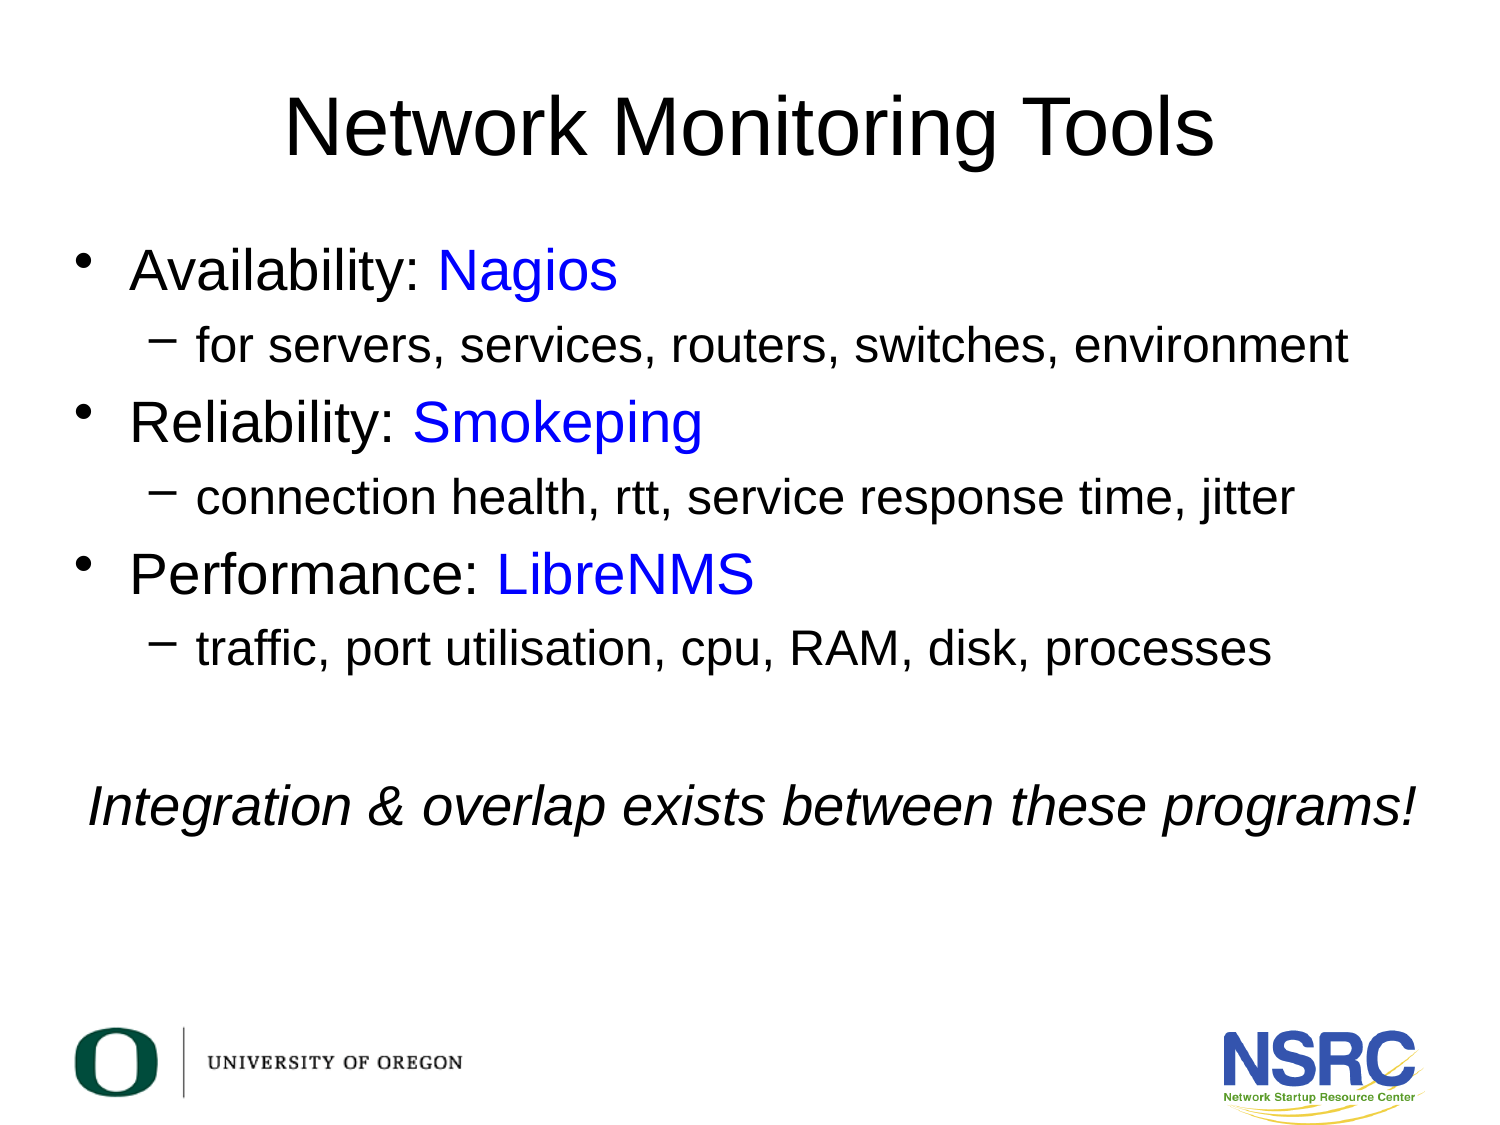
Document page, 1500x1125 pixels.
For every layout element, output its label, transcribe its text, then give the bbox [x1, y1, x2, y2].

list Availability: Nagios for servers, services, routers, switches, environment Reliability: Smokeping connection health, rtt, service response time, jitter Performance: LibreNMS traffic, port utilisation, cpu, RAM, disk, processes Integration & overlap exists between these programs! [58, 224, 1446, 963]
title Network Monitoring Tools [75, 45, 1425, 200]
picture [1224, 1030, 1425, 1125]
picture [62, 1024, 475, 1101]
